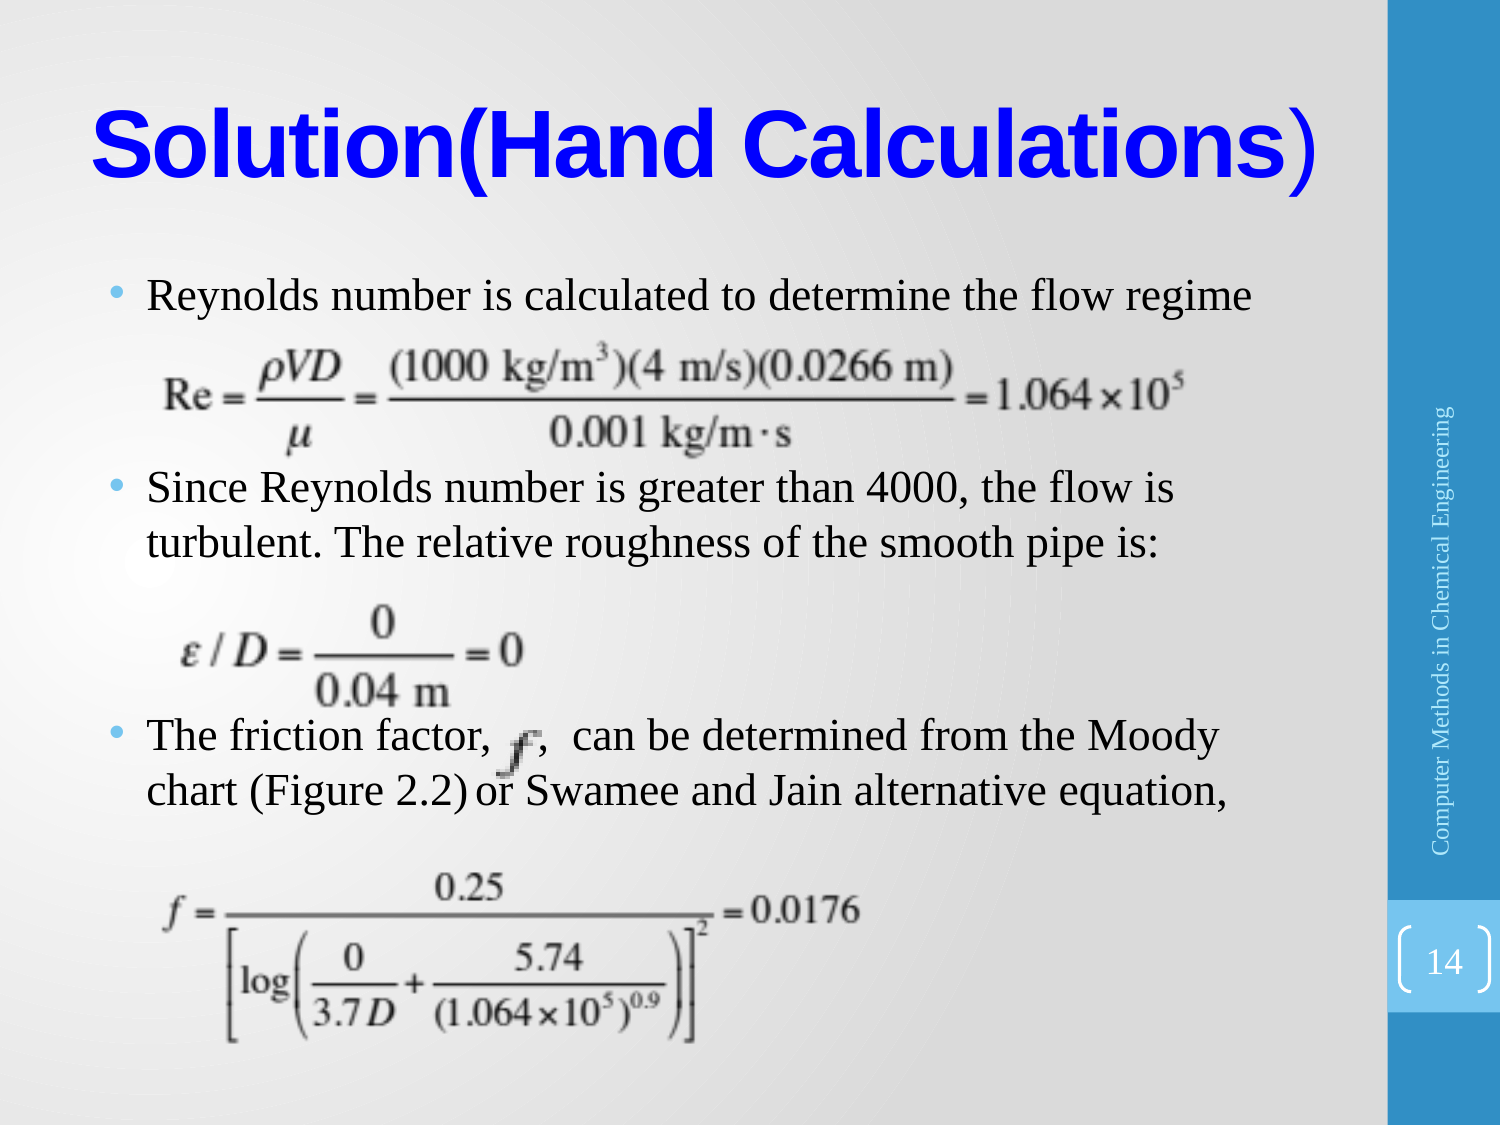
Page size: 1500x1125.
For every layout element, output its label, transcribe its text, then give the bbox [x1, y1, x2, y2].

list Reynolds number is calculated to determine the flow regime Since Reynolds number is greater than 4000, the flow is turbulent. The relative roughness of the smooth pipe is: The friction factor, , can be determined from the Moody chart (Figure 2.2) or Swamee and Jain alternative equation, [75, 192, 1325, 981]
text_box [176, 590, 529, 711]
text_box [158, 861, 865, 1045]
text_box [158, 333, 1190, 463]
title Solution(Hand Calculations) [75, 45, 1373, 233]
footer Computer Methods in Chemical Engineering [1408, 391, 1469, 889]
slide_number 14 [1397, 925, 1492, 994]
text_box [486, 720, 548, 783]
